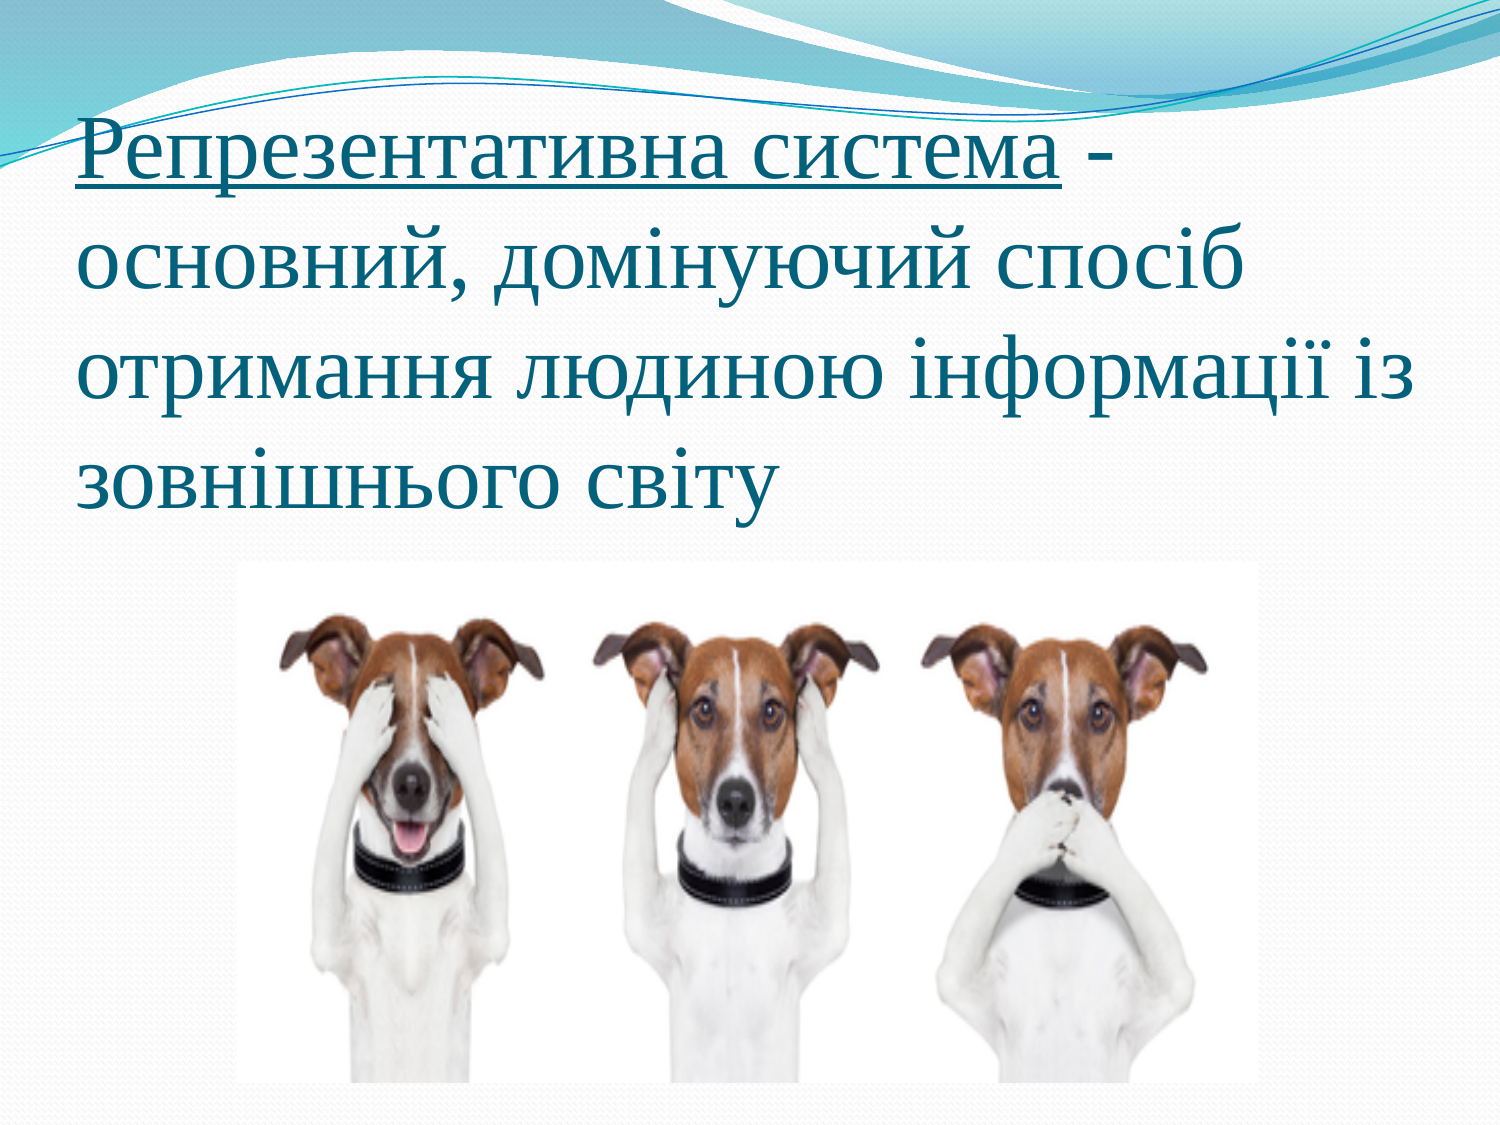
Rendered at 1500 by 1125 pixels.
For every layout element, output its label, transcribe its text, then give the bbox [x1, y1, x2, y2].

title Репрезентативна система - основний, домінуючий спосіб отримання людиною інформації із зовнішнього світу [75, 0, 1425, 528]
picture [237, 562, 1259, 1083]
